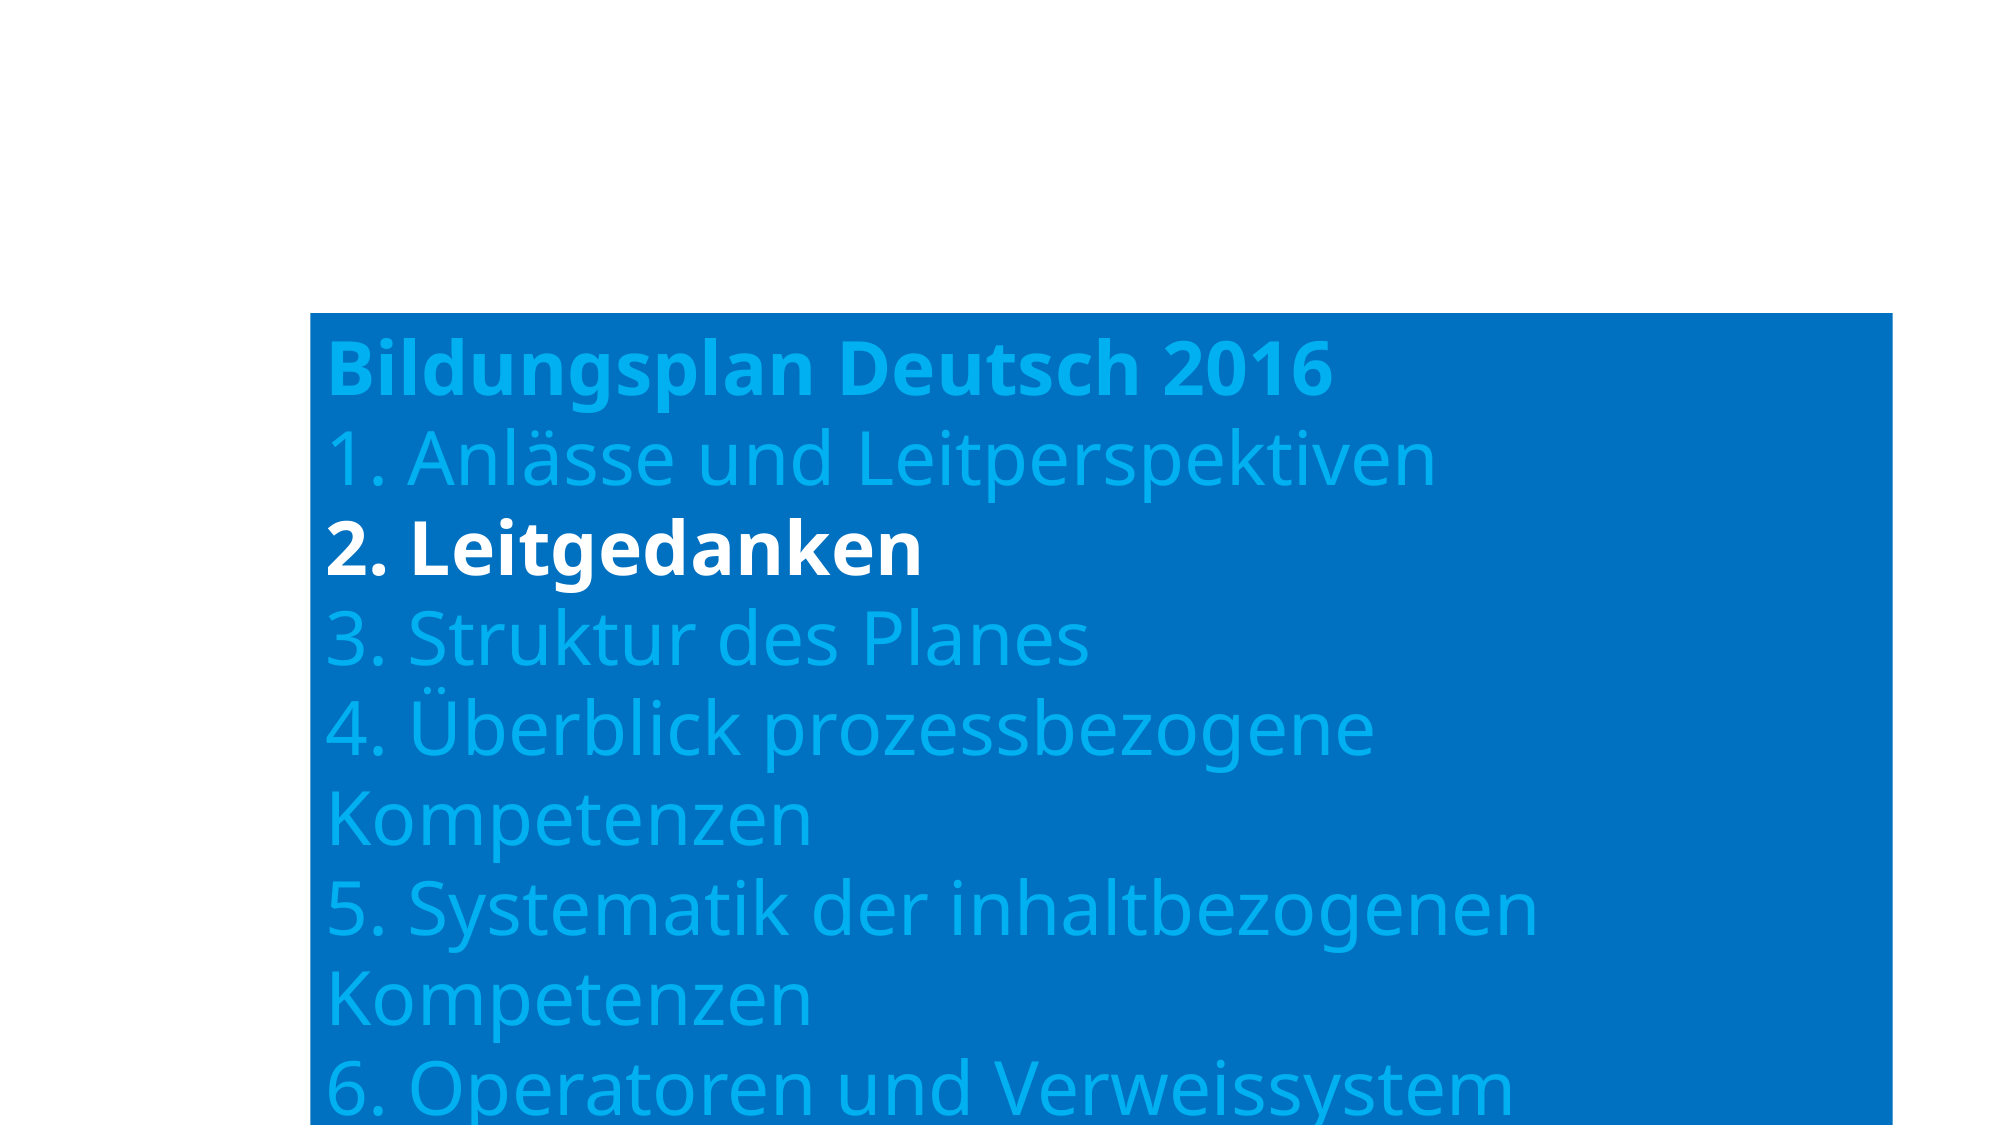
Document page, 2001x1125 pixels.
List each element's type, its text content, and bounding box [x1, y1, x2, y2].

text_box Bildungsplan Deutsch 2016 1. Anlässe und Leitperspektiven 2. Leitgedanken 3. Struktur des Planes 4. Überblick prozessbezogene Kompetenzen 5. Systematik der inhaltbezogenen Kompetenzen 6. Operatoren und Verweissystem 7. Neuerungen in nuce [310, 313, 1893, 1125]
